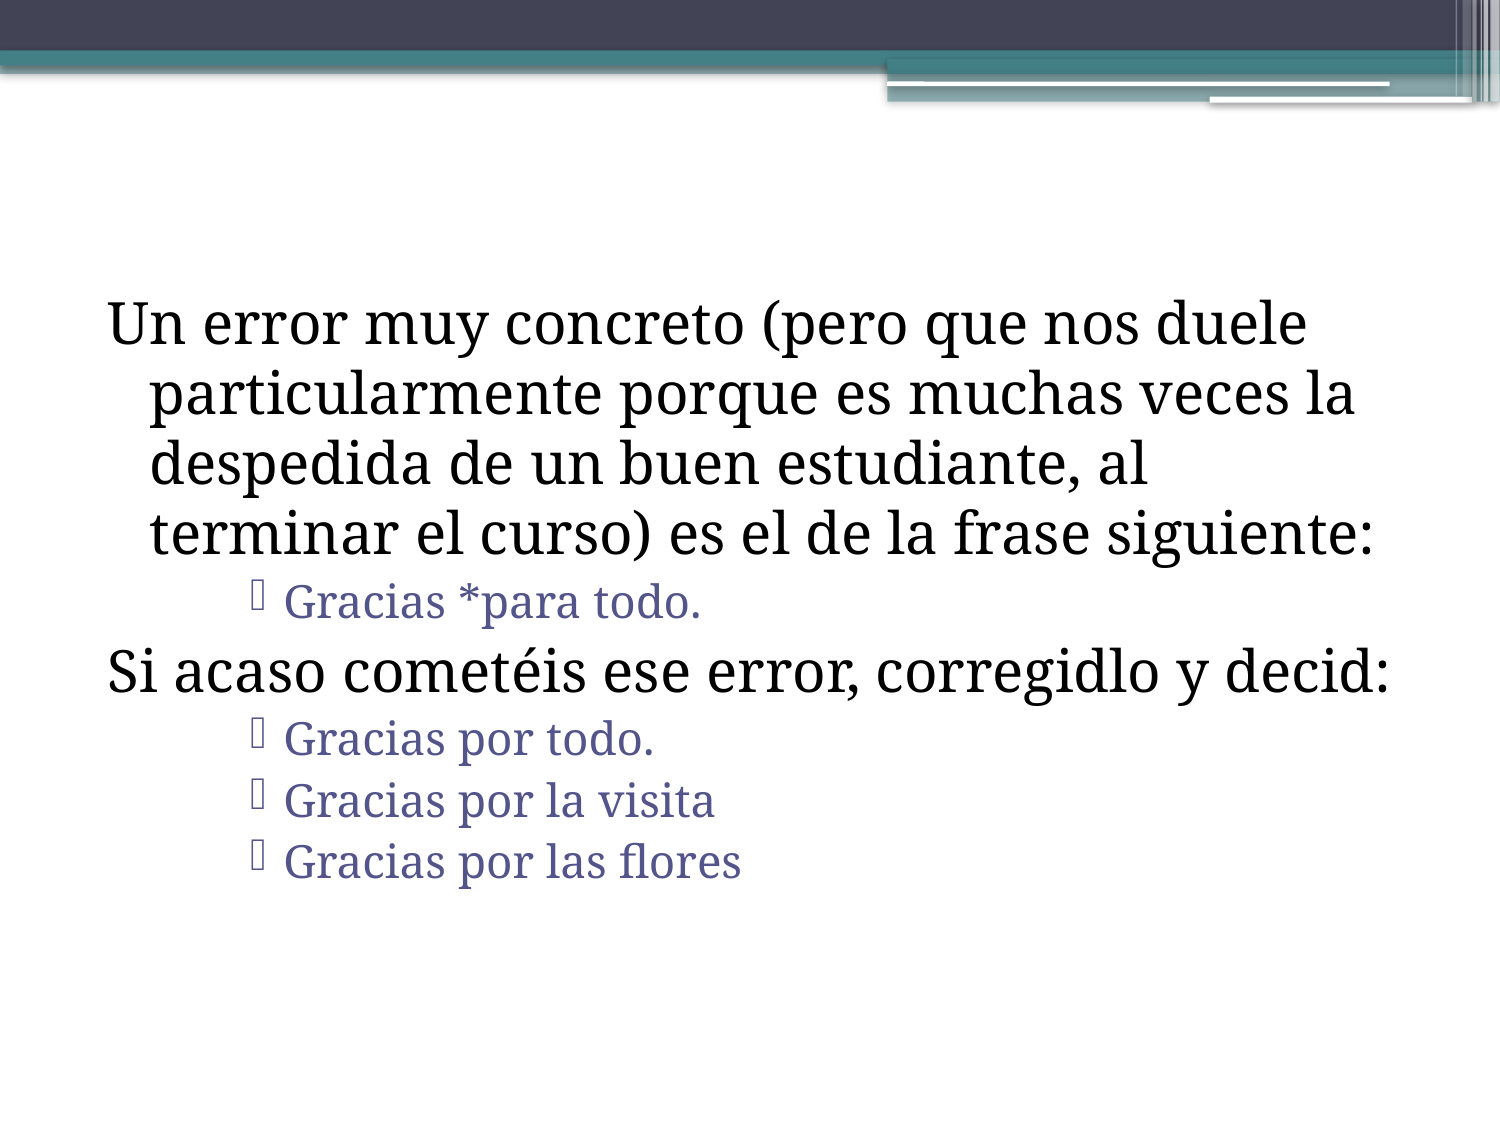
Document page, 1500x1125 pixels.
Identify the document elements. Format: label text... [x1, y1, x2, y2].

list Un error muy concreto (pero que nos duele particularmente porque es muchas veces la despedida de un buen estudiante, al terminar el curso) es el de la frase siguiente: Gracias *para todo. Si acaso cometéis ese error, corregidlo y decid: Gracias por todo. Gracias por la visita Gracias por las flores [75, 278, 1425, 1079]
